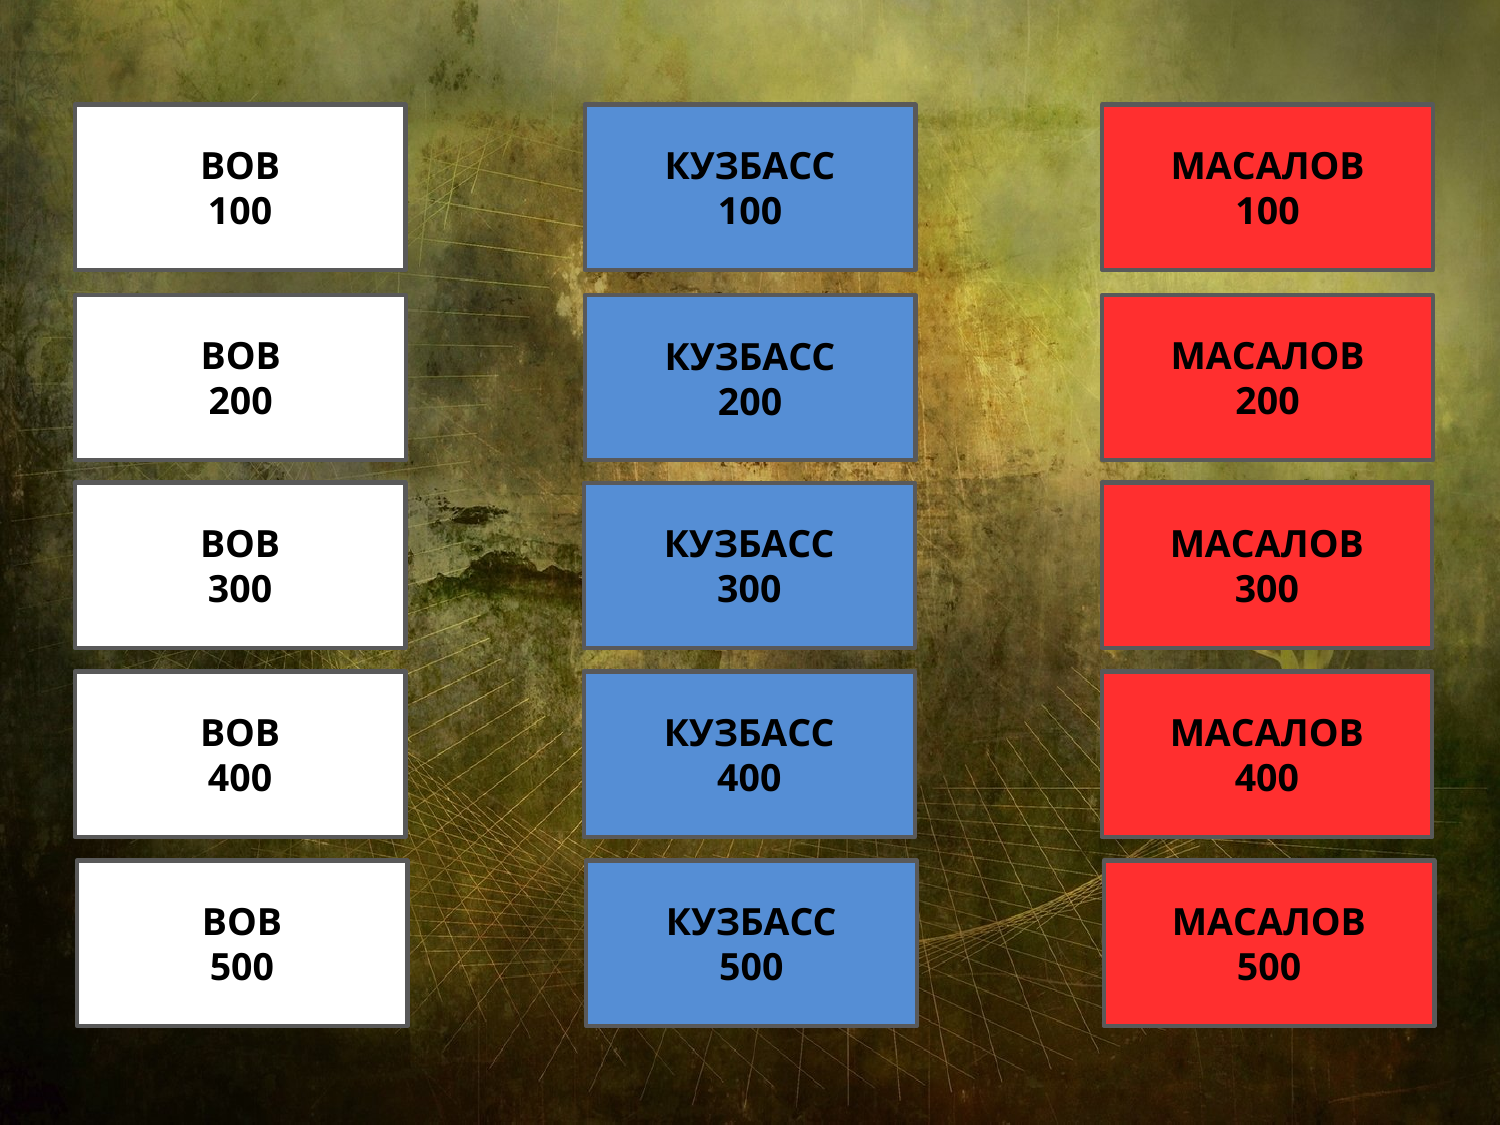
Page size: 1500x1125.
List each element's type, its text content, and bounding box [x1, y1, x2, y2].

text_box КУЗБАСС 200 [583, 293, 918, 462]
text_box КУЗБАСС 500 [584, 858, 919, 1028]
text_box ВОВ 100 [73, 102, 408, 272]
text_box ВОВ 200 [73, 293, 408, 462]
text_box КУЗБАСС 400 [582, 669, 917, 839]
text_box МАСАЛОВ 300 [1100, 480, 1434, 650]
text_box КУЗБАСС 100 [583, 102, 918, 272]
text_box МАСАЛОВ 100 [1100, 102, 1435, 272]
text_box МАСАЛОВ 200 [1100, 293, 1435, 462]
text_box КУЗБАСС 300 [582, 481, 917, 650]
text_box МАСАЛОВ 500 [1102, 858, 1437, 1028]
text_box ВОВ 500 [75, 858, 410, 1028]
text_box ВОВ 400 [73, 669, 408, 839]
text_box ВОВ 300 [73, 480, 408, 650]
text_box МАСАЛОВ 400 [1100, 669, 1434, 839]
picture [0, 0, 1500, 1125]
